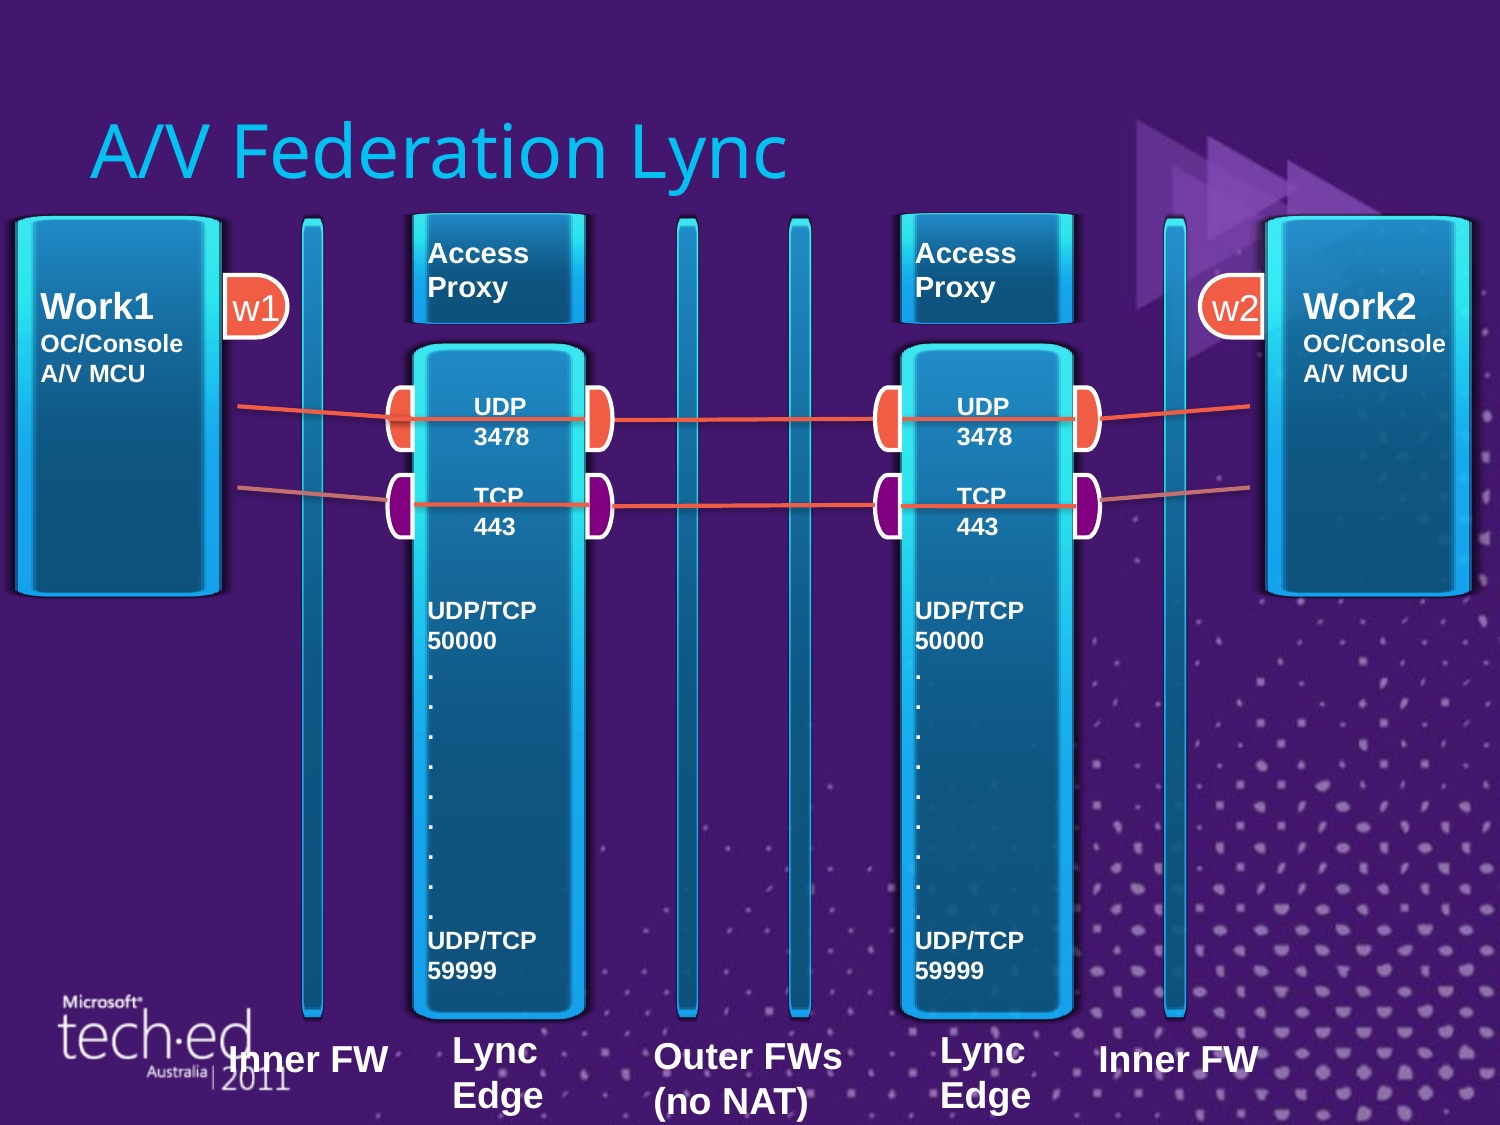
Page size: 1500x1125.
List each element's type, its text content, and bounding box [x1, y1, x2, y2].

text_box w2 [1199, 274, 1244, 338]
text_box [1091, 388, 1100, 449]
text_box [1091, 476, 1100, 537]
text_box Lync Edge [924, 1035, 1050, 1124]
text_box [388, 428, 394, 447]
text_box [387, 478, 394, 534]
text_box Lync Edge [437, 1035, 563, 1124]
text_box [237, 487, 388, 501]
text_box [1099, 405, 1251, 419]
text_box Inner FW [1083, 1027, 1275, 1087]
text_box [388, 391, 394, 412]
text_box Outer FWs (no NAT) [638, 1024, 859, 1125]
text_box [1099, 487, 1251, 501]
text_box w1 [241, 274, 288, 338]
text_box [604, 476, 613, 536]
text_box [875, 478, 882, 535]
text_box Inner FW [213, 1027, 404, 1087]
text_box [604, 389, 613, 449]
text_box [237, 405, 388, 419]
title A/V Federation Lync [75, 54, 1425, 243]
text_box [875, 390, 882, 447]
picture [0, 0, 1500, 1125]
